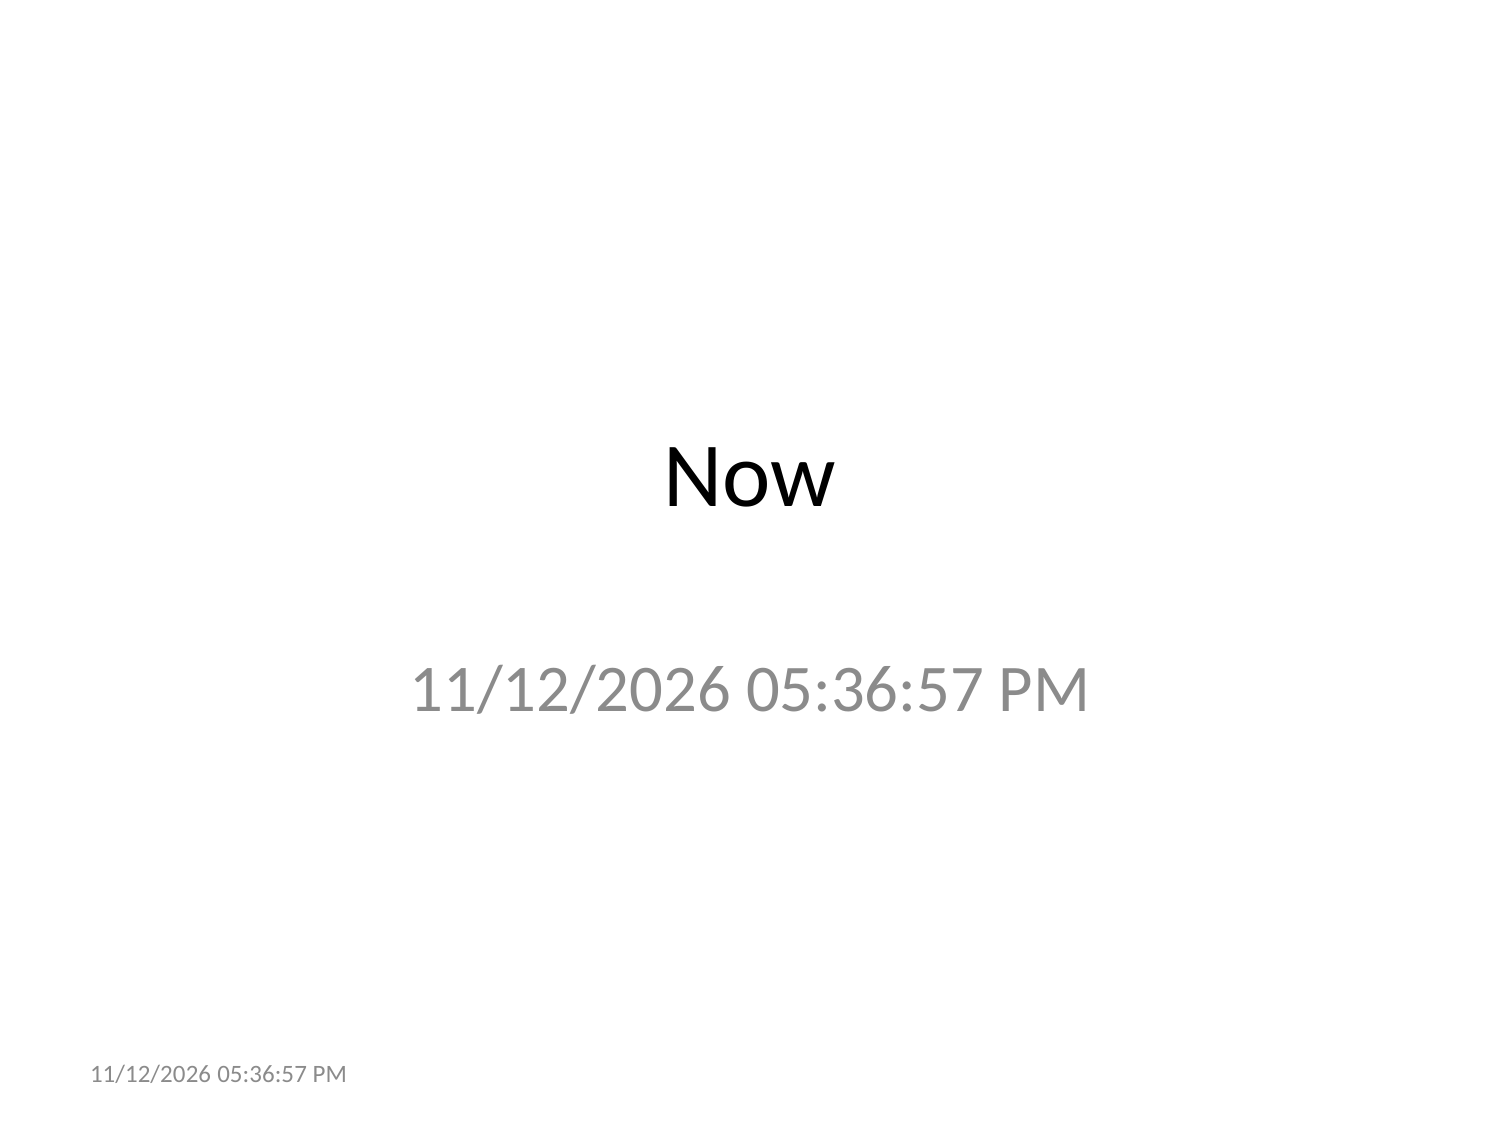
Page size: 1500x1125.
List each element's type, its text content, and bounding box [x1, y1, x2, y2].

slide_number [75, 1042, 425, 1103]
subtitle 2011-12-19 10:20:04 AM [225, 637, 1275, 925]
title Now [112, 349, 1388, 591]
